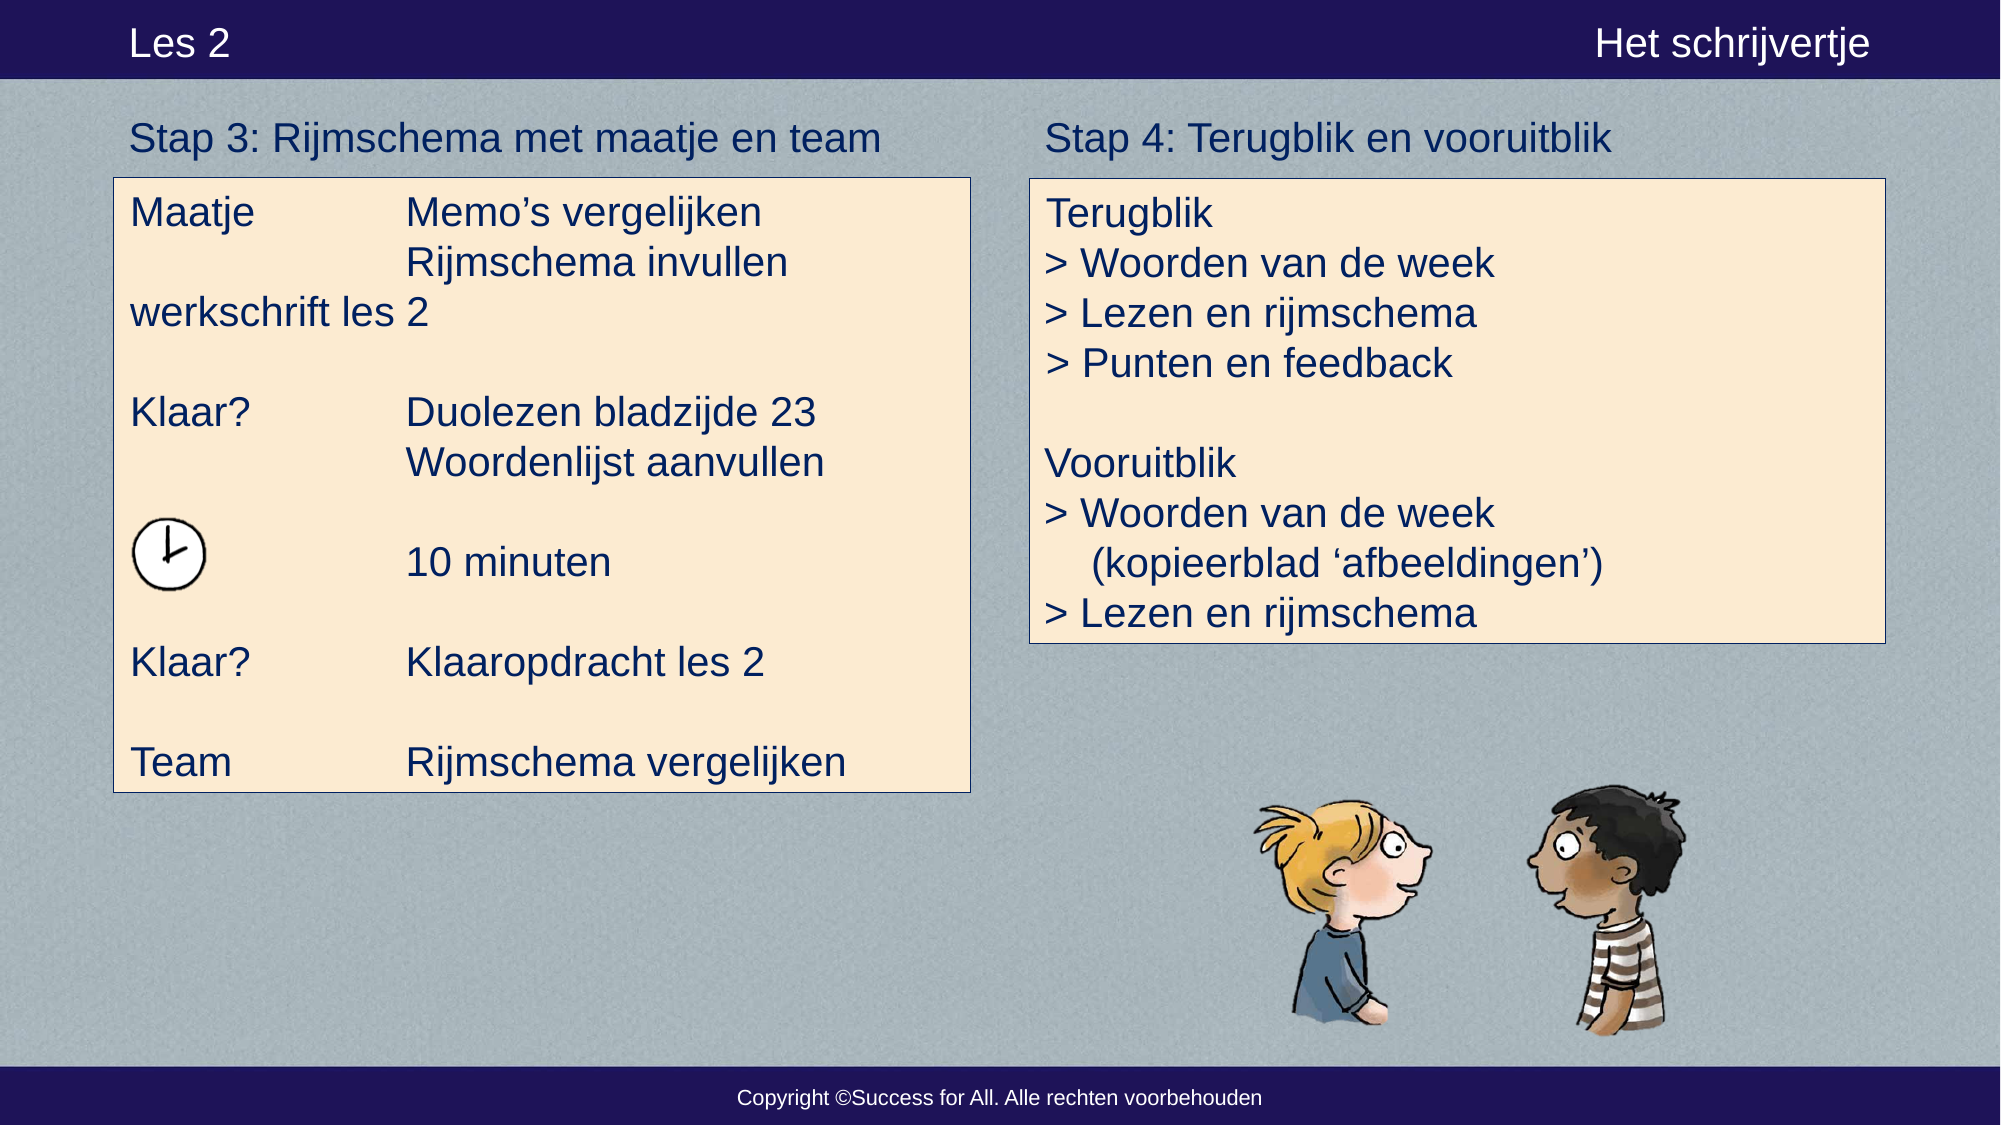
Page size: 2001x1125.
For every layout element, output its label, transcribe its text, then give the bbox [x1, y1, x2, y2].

text_box Les 2 [114, 8, 354, 73]
text_box Stap 3: Rijmschema met maatje en team [114, 103, 907, 169]
text_box Terugblik > Woorden van de week > Lezen en rijmschema > Punten en feedback Vooruitblik > Woorden van de week (kopieerblad ‘afbeeldingen’) > Lezen en rijmschema [1029, 178, 1886, 644]
text_box Het schrijvertje [999, 8, 1886, 73]
text_box Copyright ©Success for All. Alle rechten voorbehouden [0, 1076, 2000, 1125]
text_box Maatje Memo’s vergelijken Rijmschema invullen werkschrift les 2 Klaar? Duolezen bladzijde 23 Woordenlijst aanvullen 10 minuten Klaar? Klaaropdracht les 2 Team Rijmschema vergelijken [113, 177, 971, 793]
text_box Stap 4: Terugblik en vooruitblik [1029, 103, 1822, 169]
picture [0, 0, 2001, 1125]
